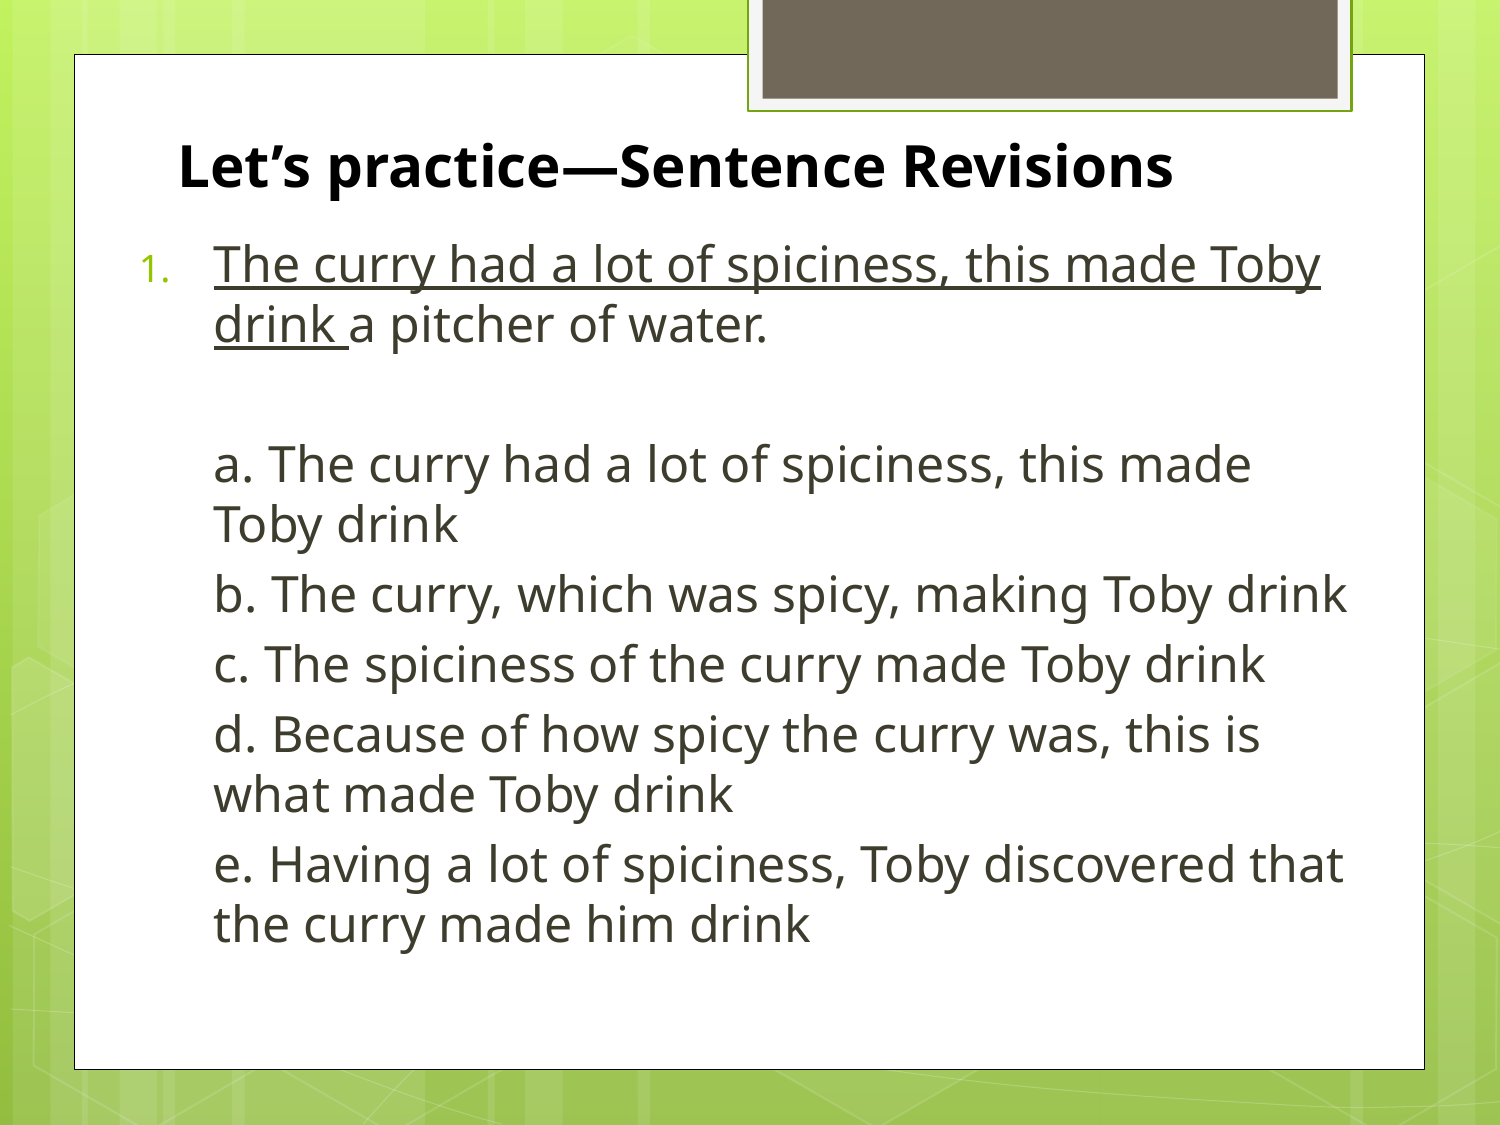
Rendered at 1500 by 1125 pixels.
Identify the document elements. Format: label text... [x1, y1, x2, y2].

title Let’s practice—Sentence Revisions [162, 112, 1315, 207]
list The curry had a lot of spiciness, this made Toby drink a pitcher of water. a. The curry had a lot of spiciness, this made Toby drink b. The curry, which was spicy, making Toby drink c. The spiciness of the curry made Toby drink d. Because of how spicy the curry was, this is what made Toby drink e. Having a lot of spiciness, Toby discovered that the curry made him drink [112, 224, 1375, 988]
